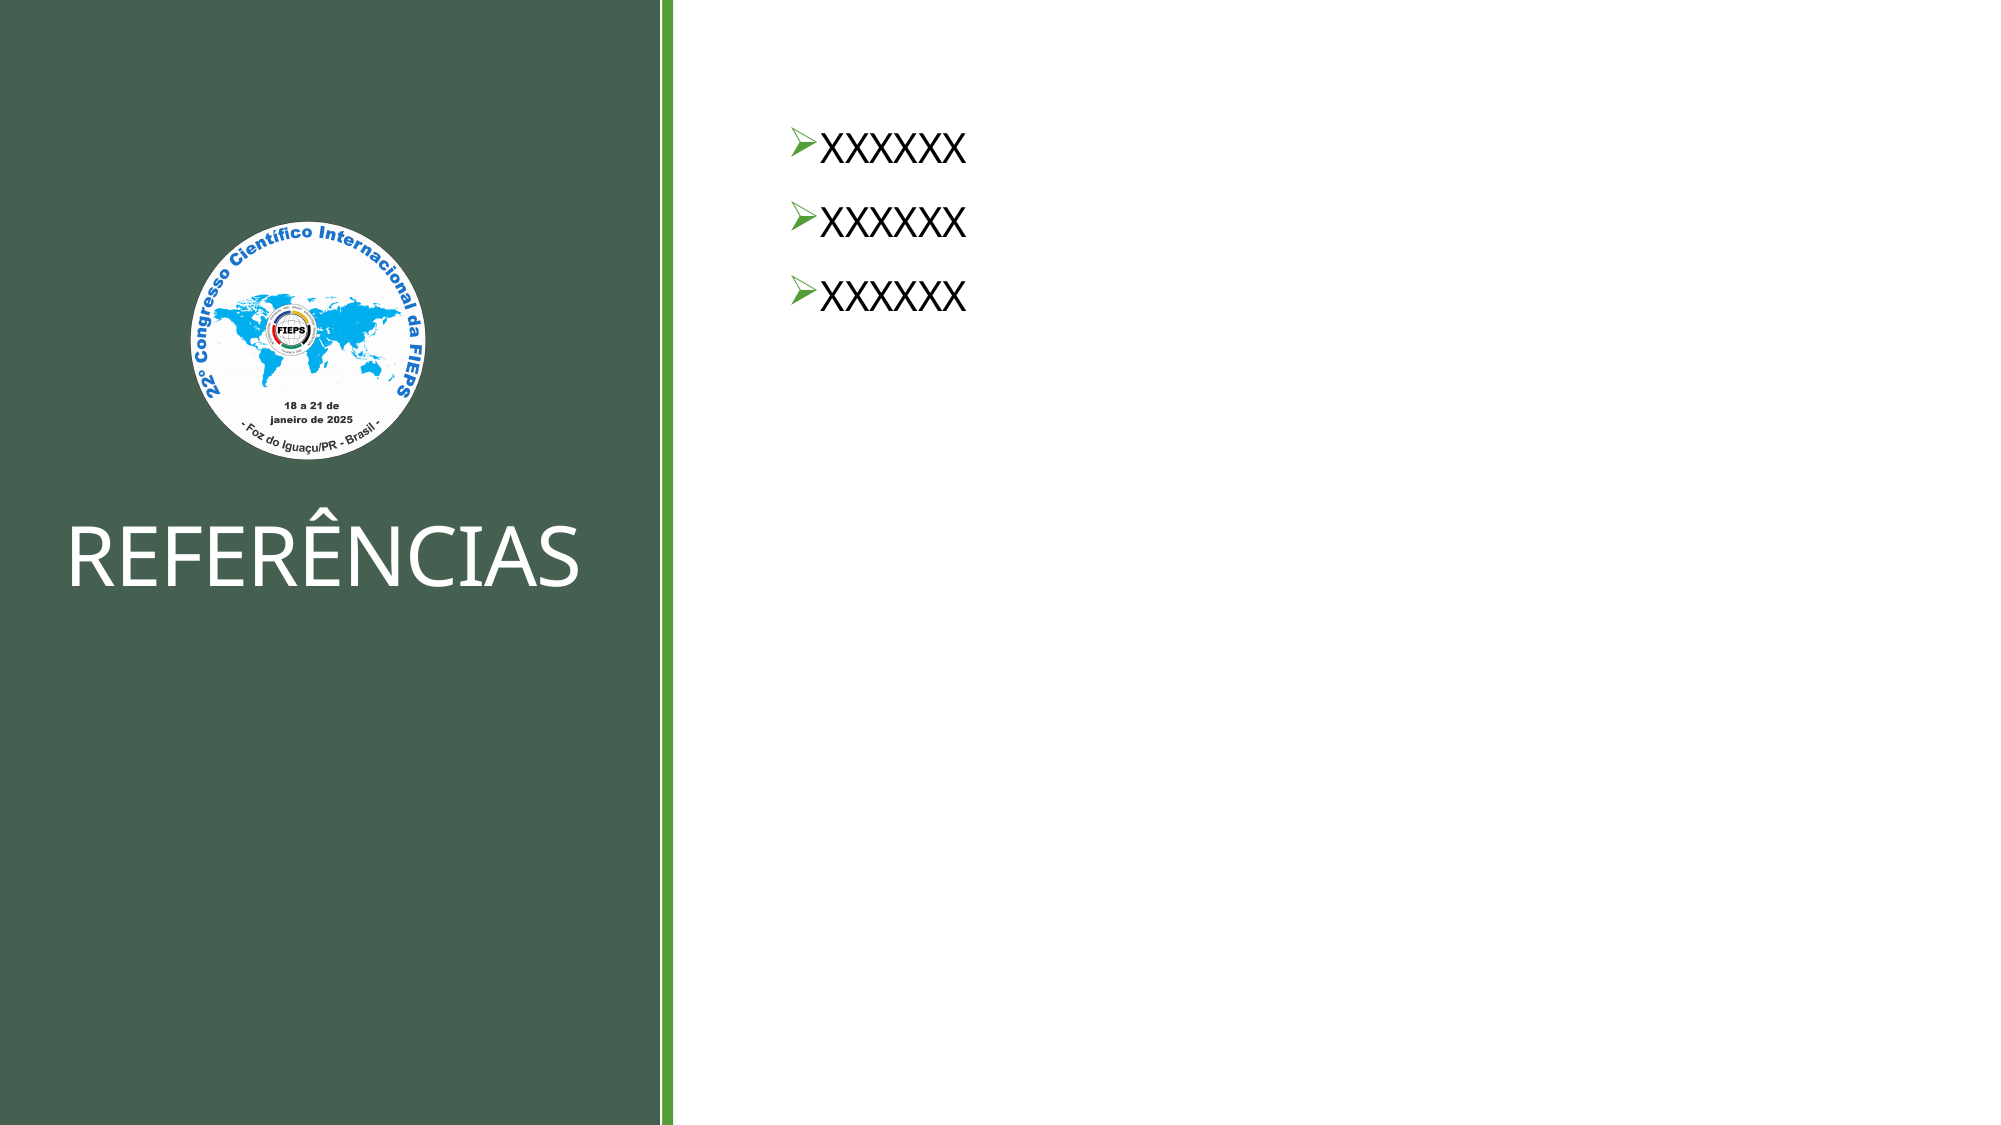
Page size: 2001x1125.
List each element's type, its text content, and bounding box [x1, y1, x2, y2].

text_box REFERÊNCIAS [46, 372, 601, 611]
text_box [0, 0, 662, 1125]
text_box [190, 221, 427, 460]
list XXXXXX XXXXXX XXXXXX [787, 120, 1853, 983]
